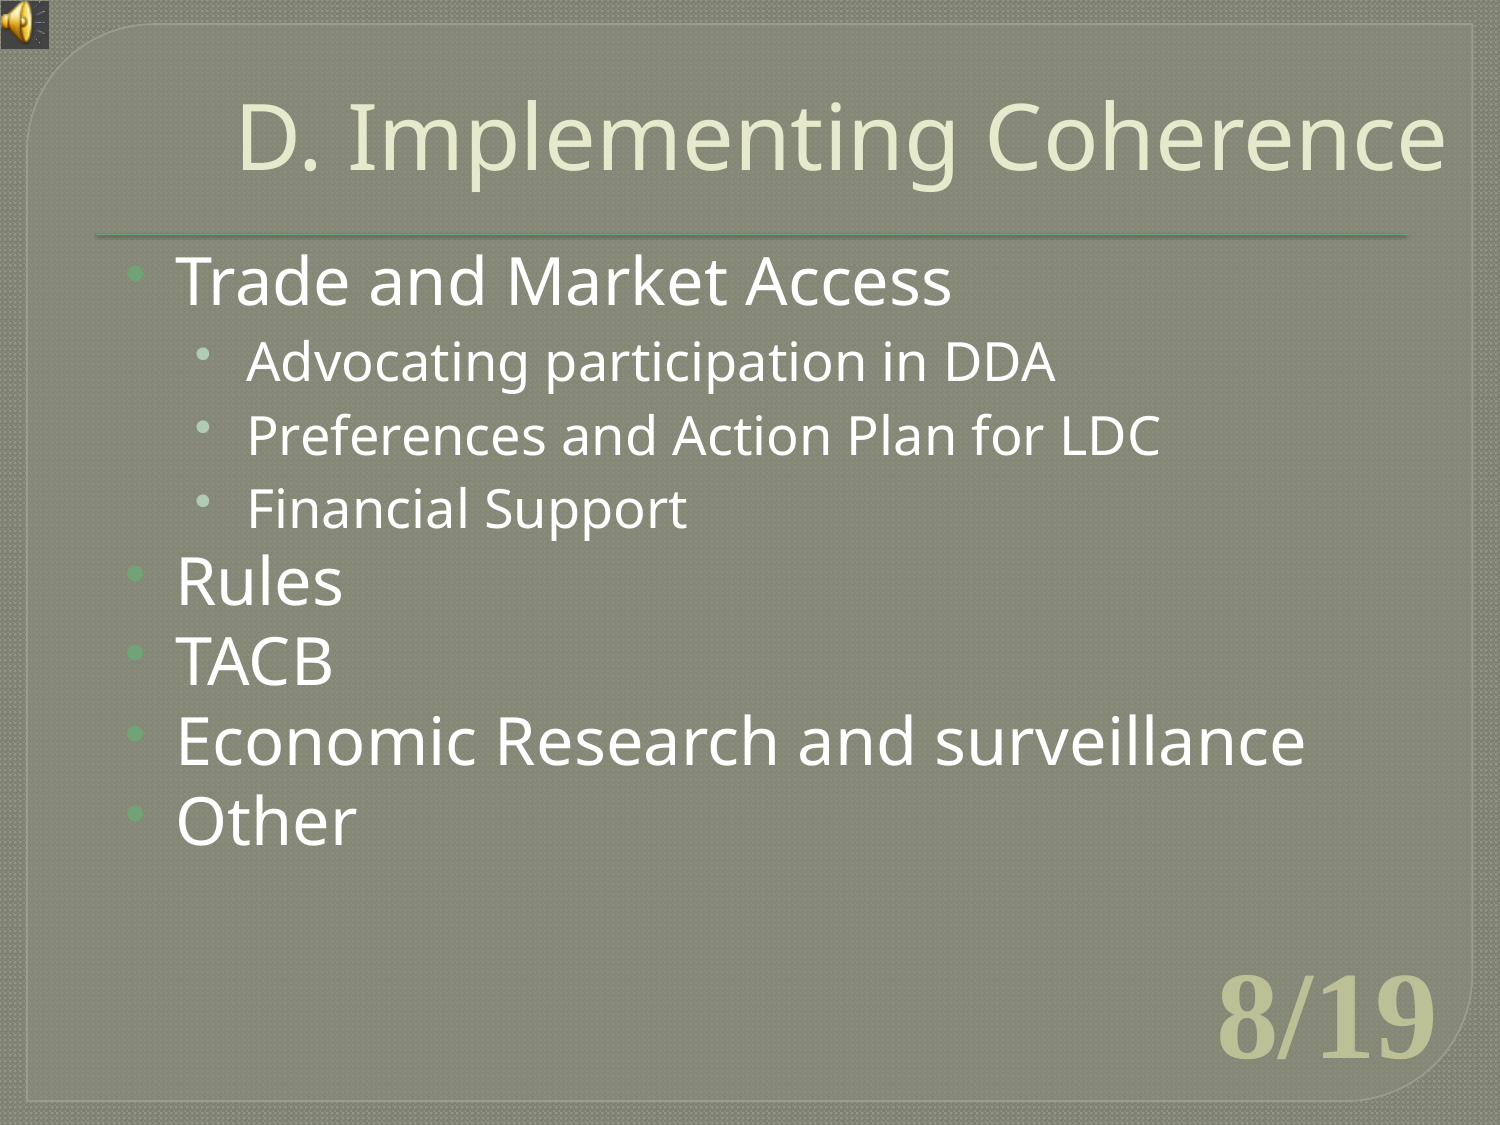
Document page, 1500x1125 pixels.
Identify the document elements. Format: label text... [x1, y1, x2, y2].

text_box 8/19 [902, 937, 1454, 1095]
title D. Implementing Coherence [0, 70, 1465, 196]
list Trade and Market Access Advocating participation in DDA Preferences and Action Plan for LDC Financial Support Rules TACB Economic Research and surveillance Other [112, 231, 1388, 1050]
picture [0, 0, 51, 51]
